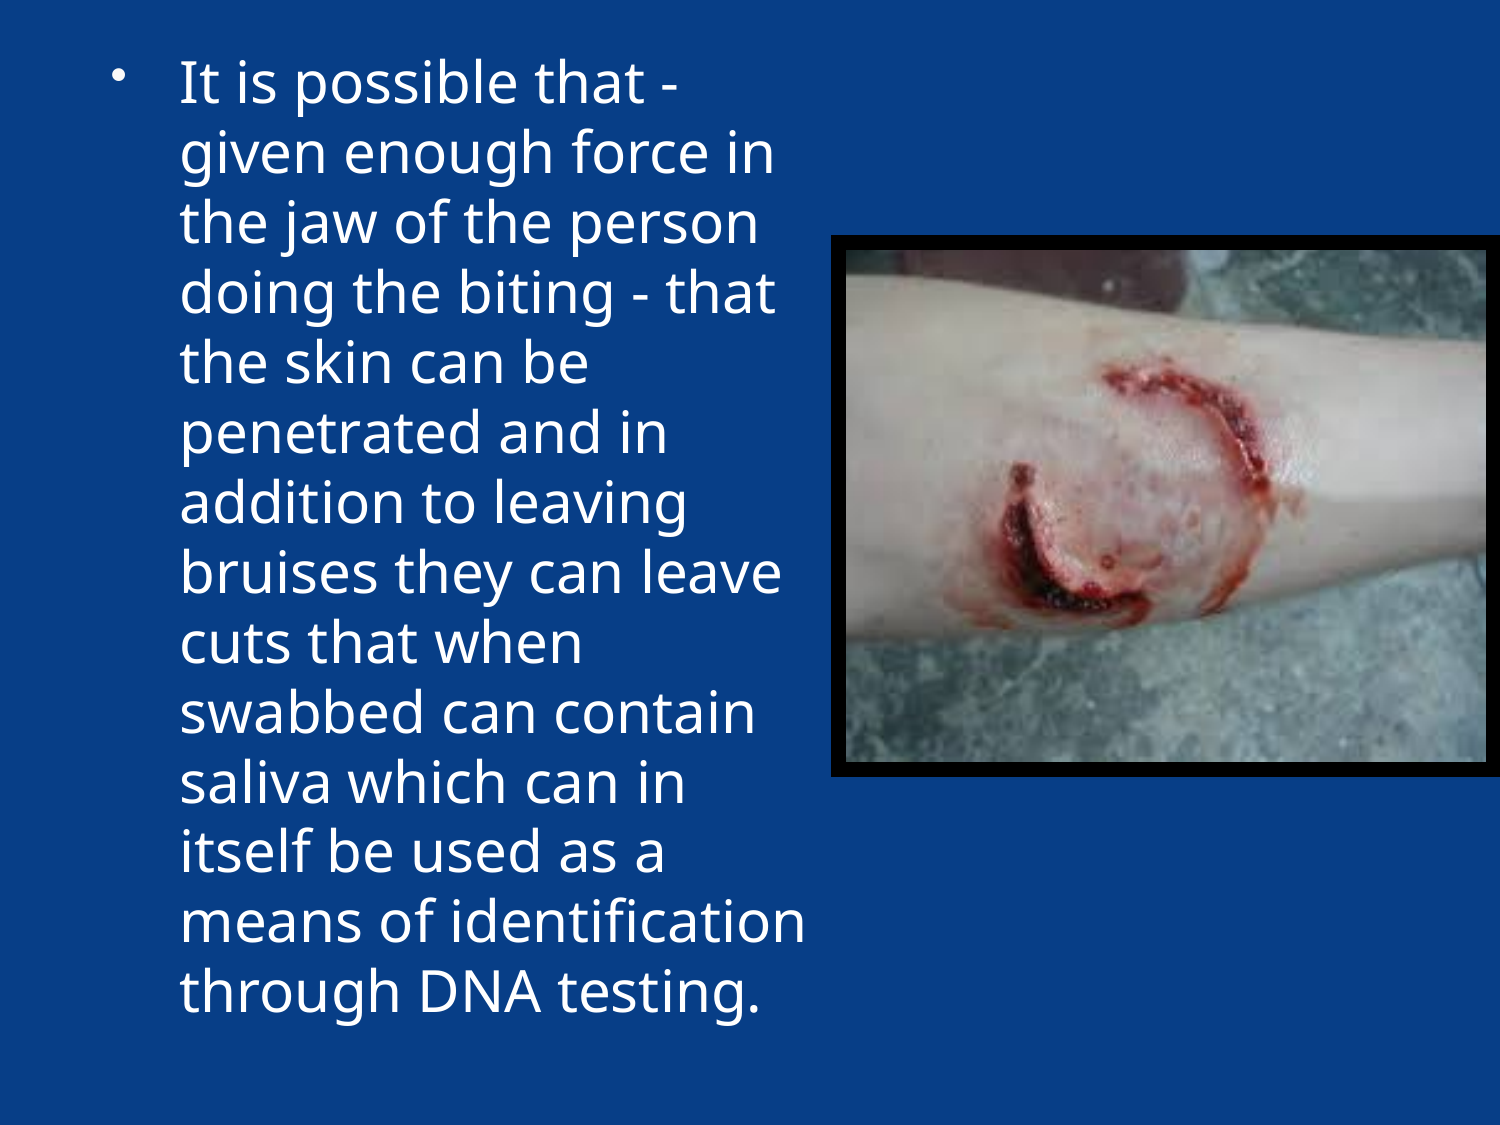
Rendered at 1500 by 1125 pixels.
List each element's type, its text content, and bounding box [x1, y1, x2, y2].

list It is possible that - given enough force in the jaw of the person doing the biting - that the skin can be penetrated and in addition to leaving bruises they can leave cuts that when swabbed can contain saliva which can in itself be used as a means of identification through DNA testing. [75, 37, 825, 1035]
picture [845, 249, 1486, 763]
